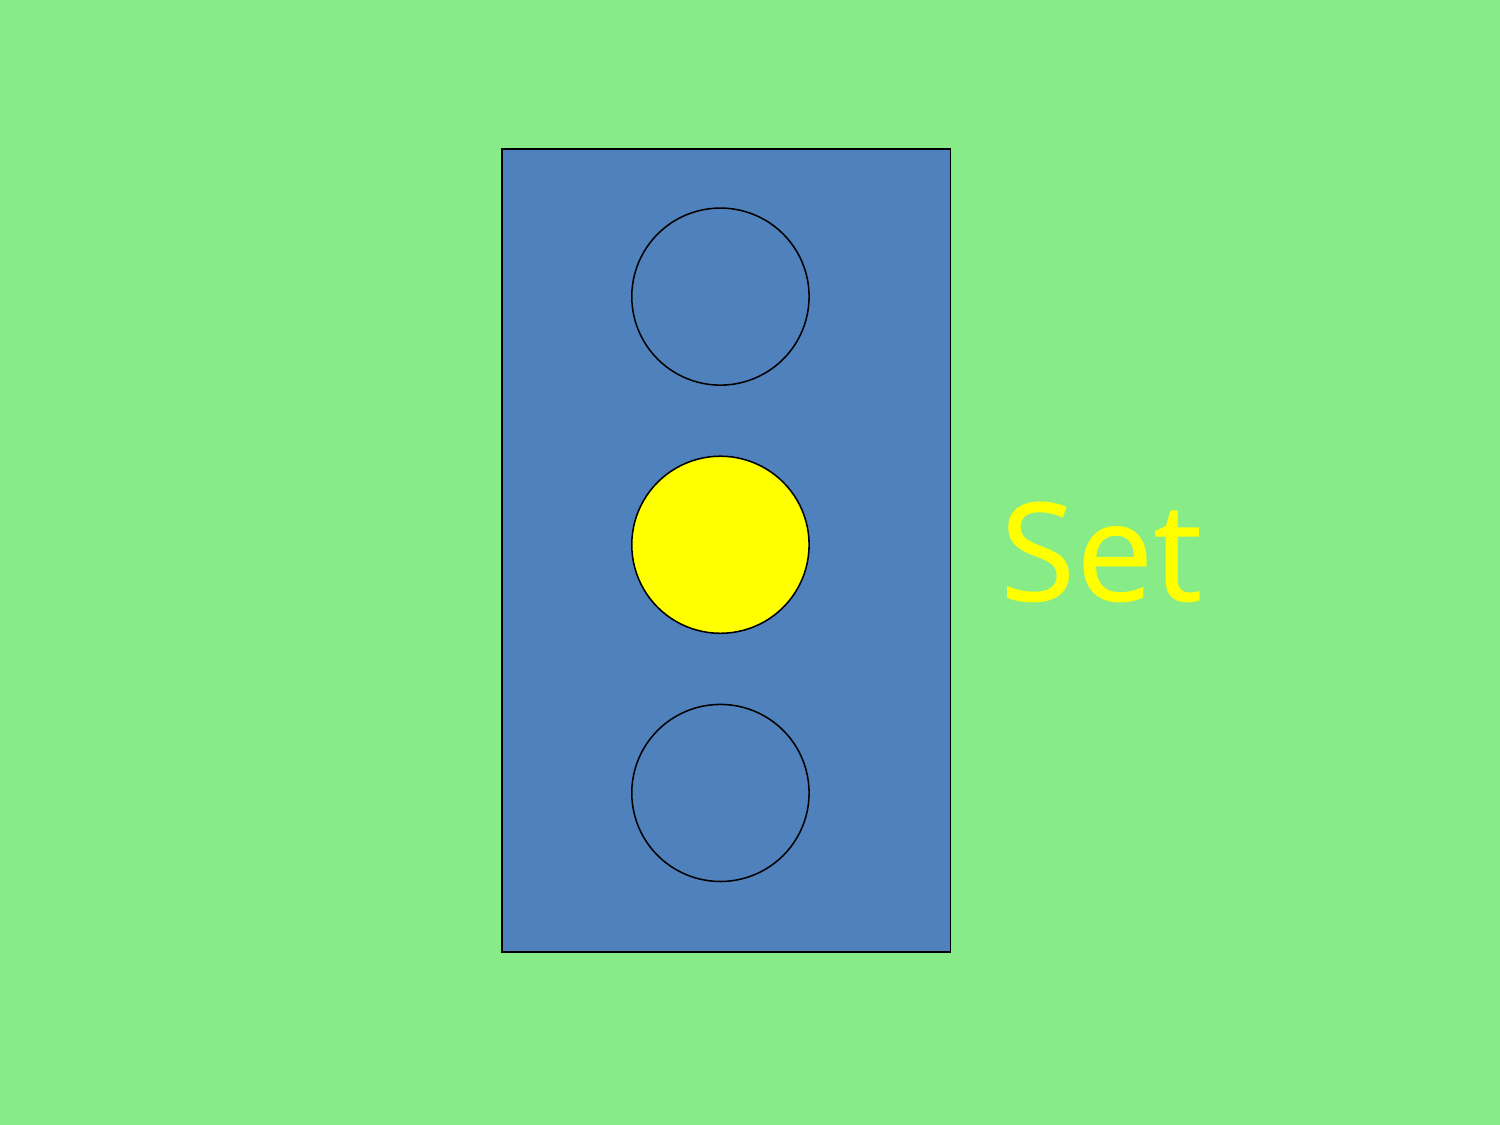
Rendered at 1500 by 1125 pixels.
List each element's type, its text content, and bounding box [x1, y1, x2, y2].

text_box [501, 148, 951, 953]
text_box [631, 704, 810, 882]
text_box Set [986, 456, 1435, 636]
text_box [631, 456, 810, 634]
text_box [631, 208, 810, 386]
